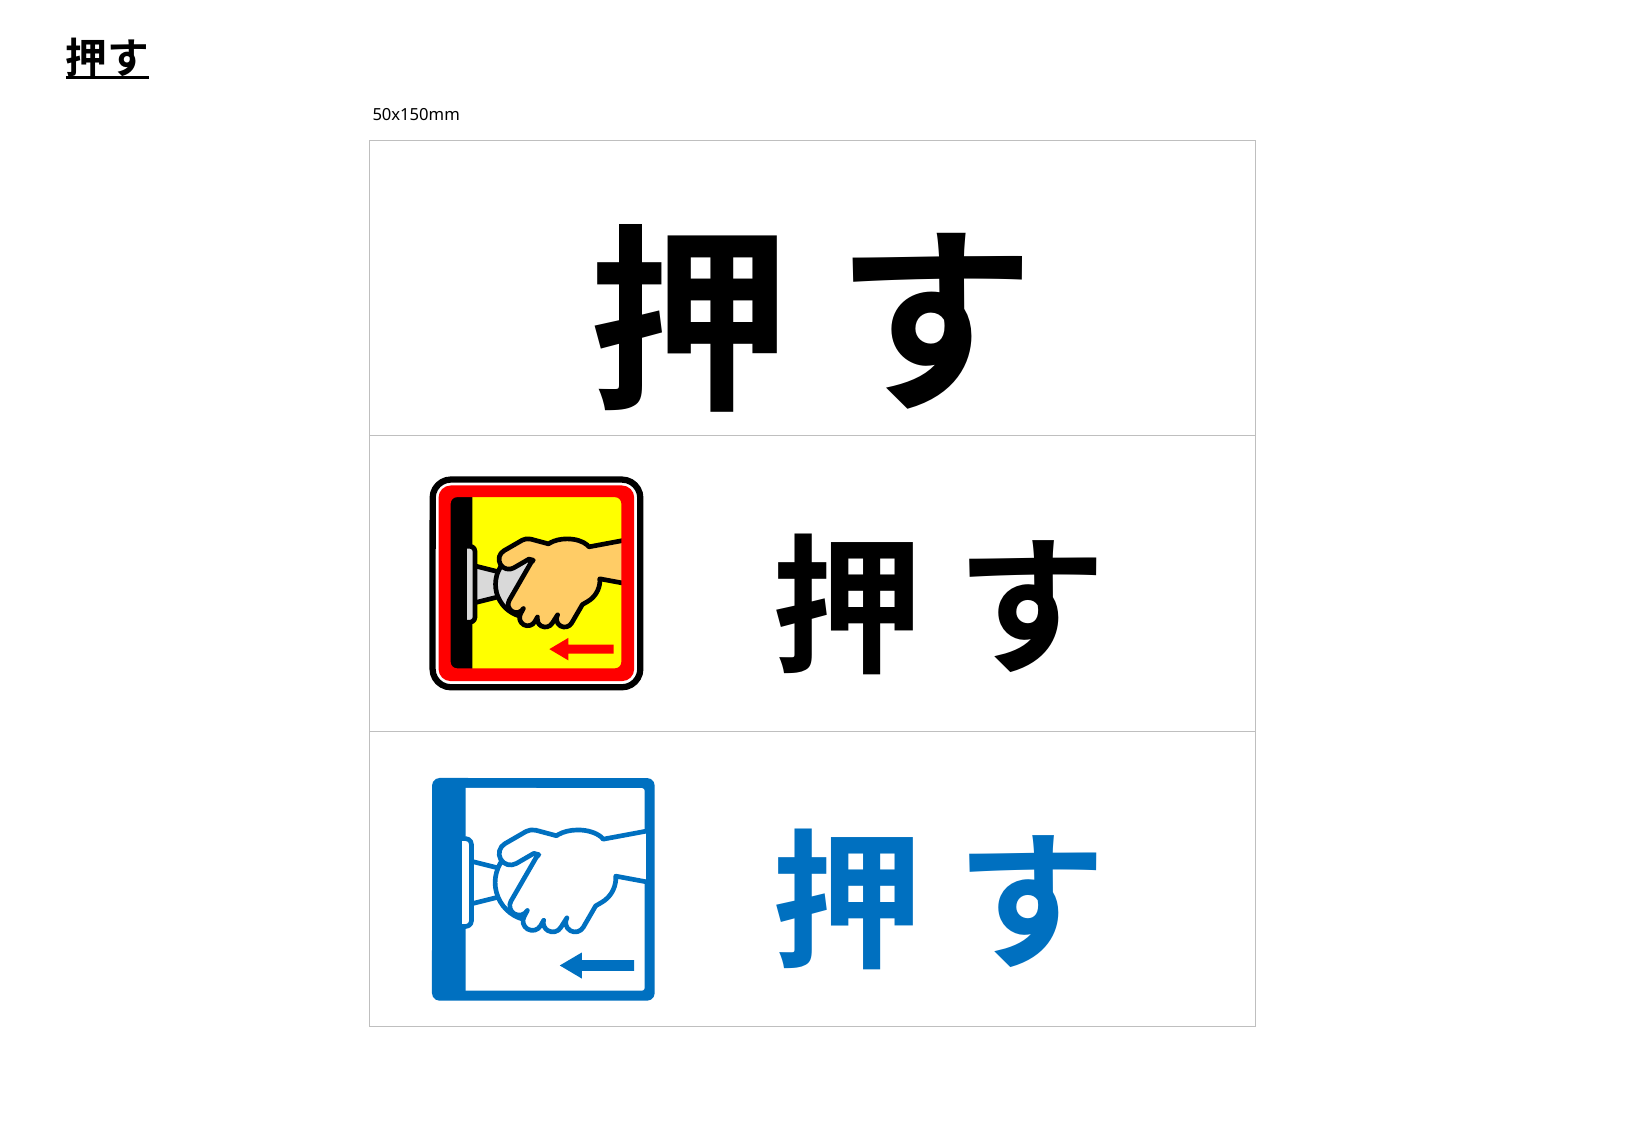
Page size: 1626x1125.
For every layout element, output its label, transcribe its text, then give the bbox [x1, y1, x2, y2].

text_box 50x150mm [372, 103, 461, 125]
text_box [368, 435, 1256, 730]
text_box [432, 778, 655, 1001]
text_box 押 す [757, 504, 1122, 699]
text_box [368, 139, 1256, 435]
text_box 押 す [574, 186, 1051, 435]
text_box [432, 479, 641, 688]
text_box 押 す [757, 799, 1122, 995]
text_box 押す [51, 24, 165, 89]
text_box [368, 730, 1256, 1027]
